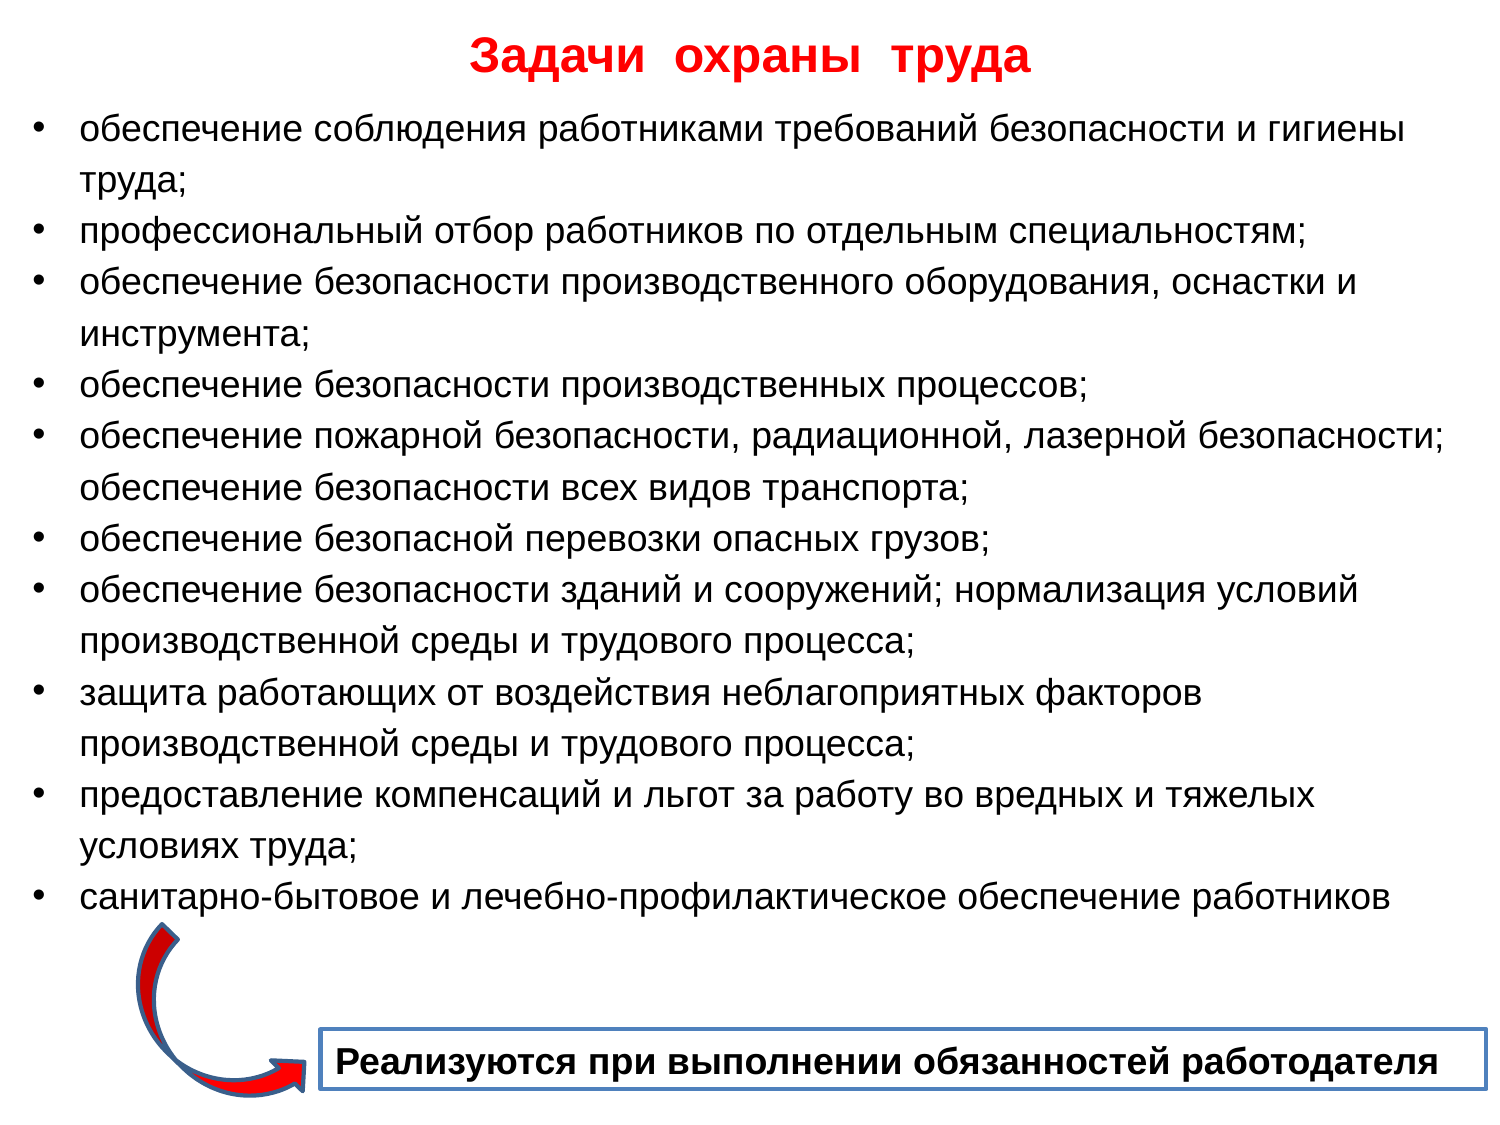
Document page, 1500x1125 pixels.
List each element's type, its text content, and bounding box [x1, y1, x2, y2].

text_box Реализуются при выполнении обязанностей работодателя [318, 1027, 1488, 1091]
title Задачи охраны труда [75, 0, 1425, 89]
text_box [135, 921, 307, 1098]
text_box обеспечение соблюдения работниками требований безопасности и гигиены труда; профессиональный отбор работников по отдельным специальностям; обеспечение безопасности производственного оборудования, оснастки и инструмента; обеспечение безопасности производственных процессов; обеспечение пожарной безопасности, радиационной, лазерной безопасности; обеспечение безопасности всех видов транспорта; обеспечение безопасной перевозки опасных грузов; обеспечение безопасности зданий и сооружений; нормализация условий производственной среды и трудового процесса; защита работающих от воздействия неблагоприятных факторов производственной среды и трудового процесса; предоставление компенсаций и льгот за работу во вредных и тяжелых условиях труда; санитарно-бытовое и лечебно-профилактическое обеспечение работников [17, 89, 1483, 925]
